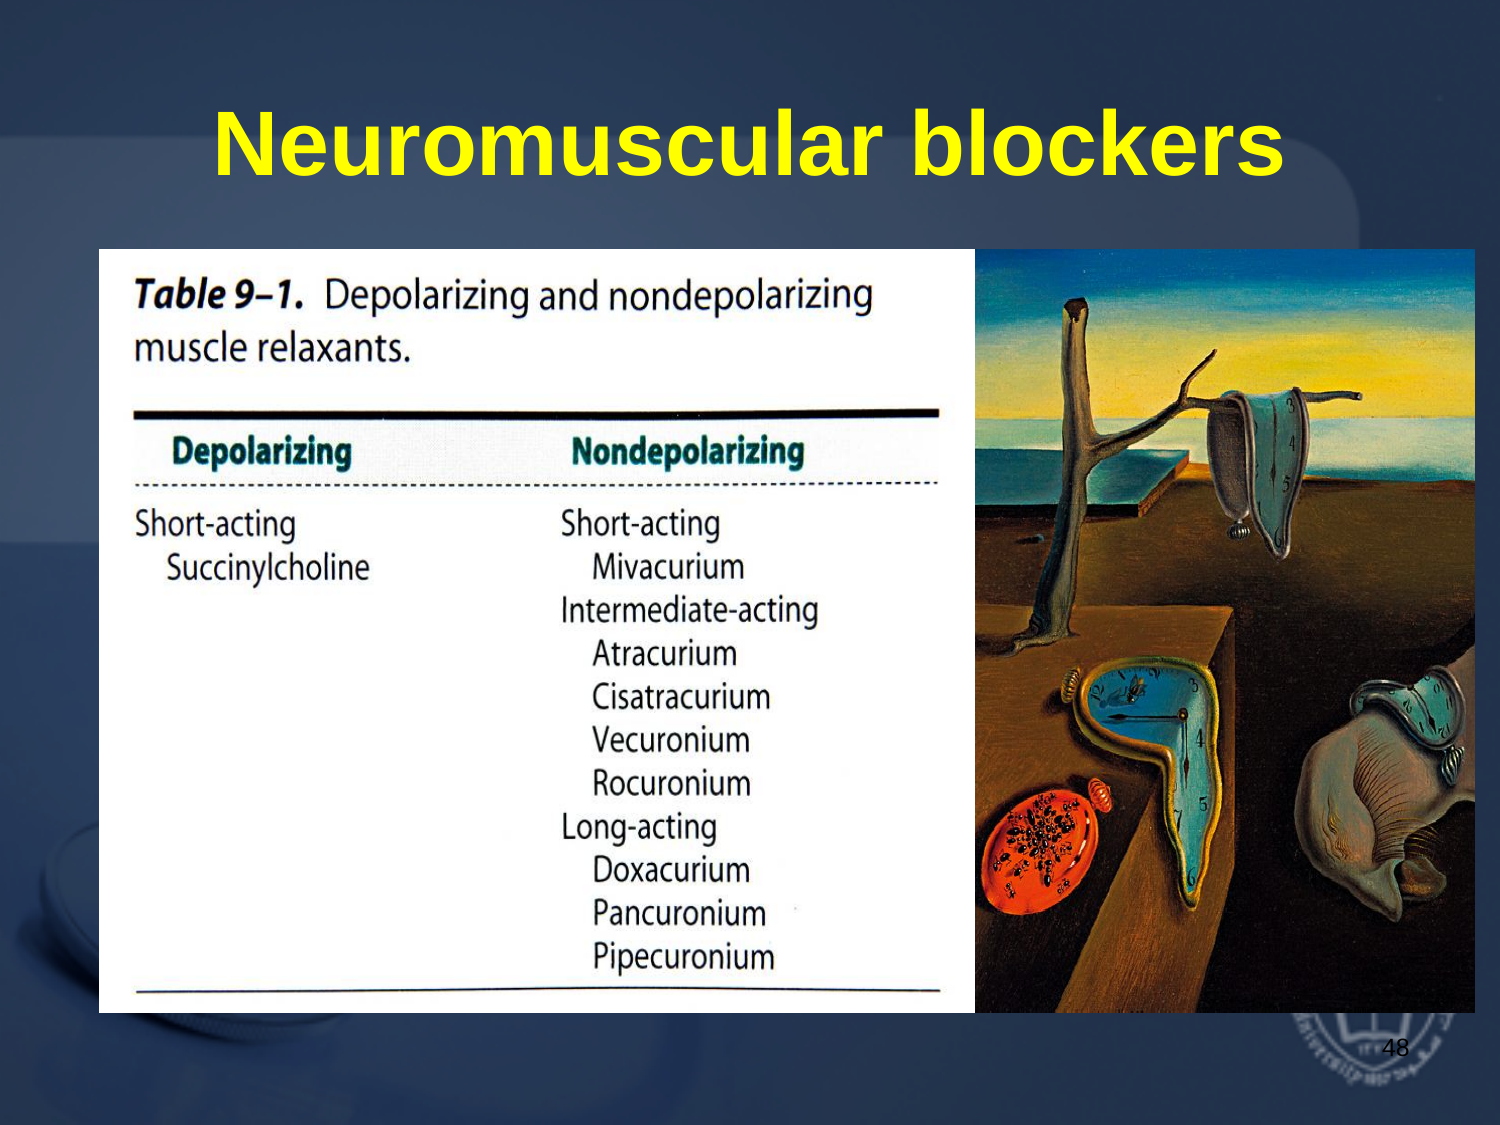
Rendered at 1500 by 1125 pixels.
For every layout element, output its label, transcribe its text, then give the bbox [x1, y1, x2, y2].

title Neuromuscular blockers [75, 45, 1425, 233]
slide_number 48 [1074, 1024, 1426, 1103]
picture [0, 0, 1500, 1125]
